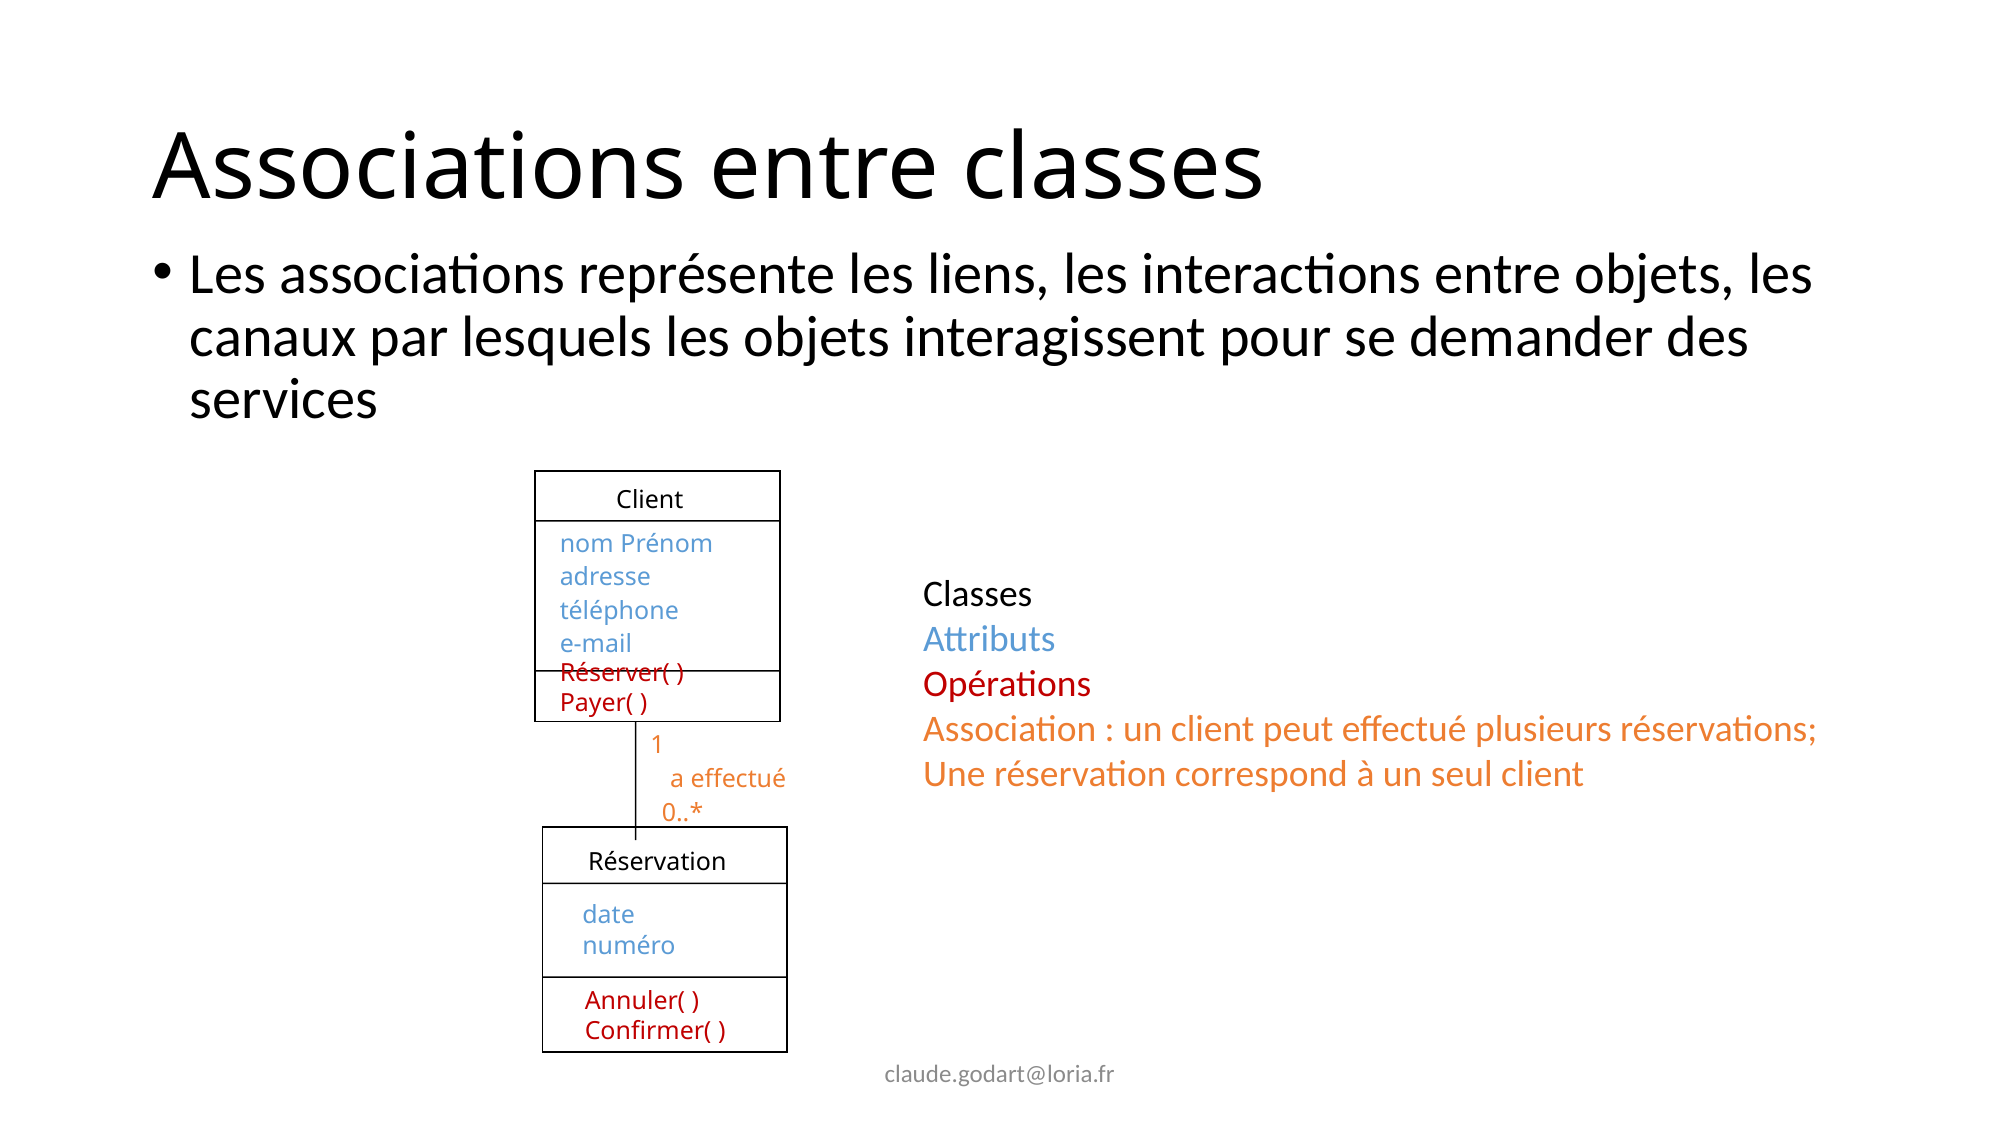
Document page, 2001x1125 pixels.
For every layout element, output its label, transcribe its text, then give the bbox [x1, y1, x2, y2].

title Associations entre classes [137, 59, 1863, 235]
text_box Annuler( ) Confirmer( ) [570, 984, 795, 1041]
text_box Classes Attributs Opérations Association : un client peut effectué plusieurs réservations; Une réservation correspond à un seul client [908, 561, 1834, 802]
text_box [635, 721, 822, 841]
text_box nom Prénom adresse téléphone e-mail Réserver( ) Payer( ) [545, 528, 770, 725]
text_box [535, 671, 545, 722]
text_box [535, 521, 781, 670]
text_box [542, 827, 788, 883]
text_box date numéro [567, 902, 768, 966]
text_box Réservation [562, 845, 753, 884]
text_box [542, 884, 788, 977]
text_box [770, 671, 781, 721]
text_box Client [535, 483, 765, 521]
text_box [535, 470, 781, 520]
text_box [542, 978, 788, 1053]
list Les associations représente les liens, les interactions entre objets, les canaux par lesquels les objets interagissent pour se demander des services [137, 235, 1863, 449]
footer claude.godart@loria.fr [662, 1042, 1338, 1103]
